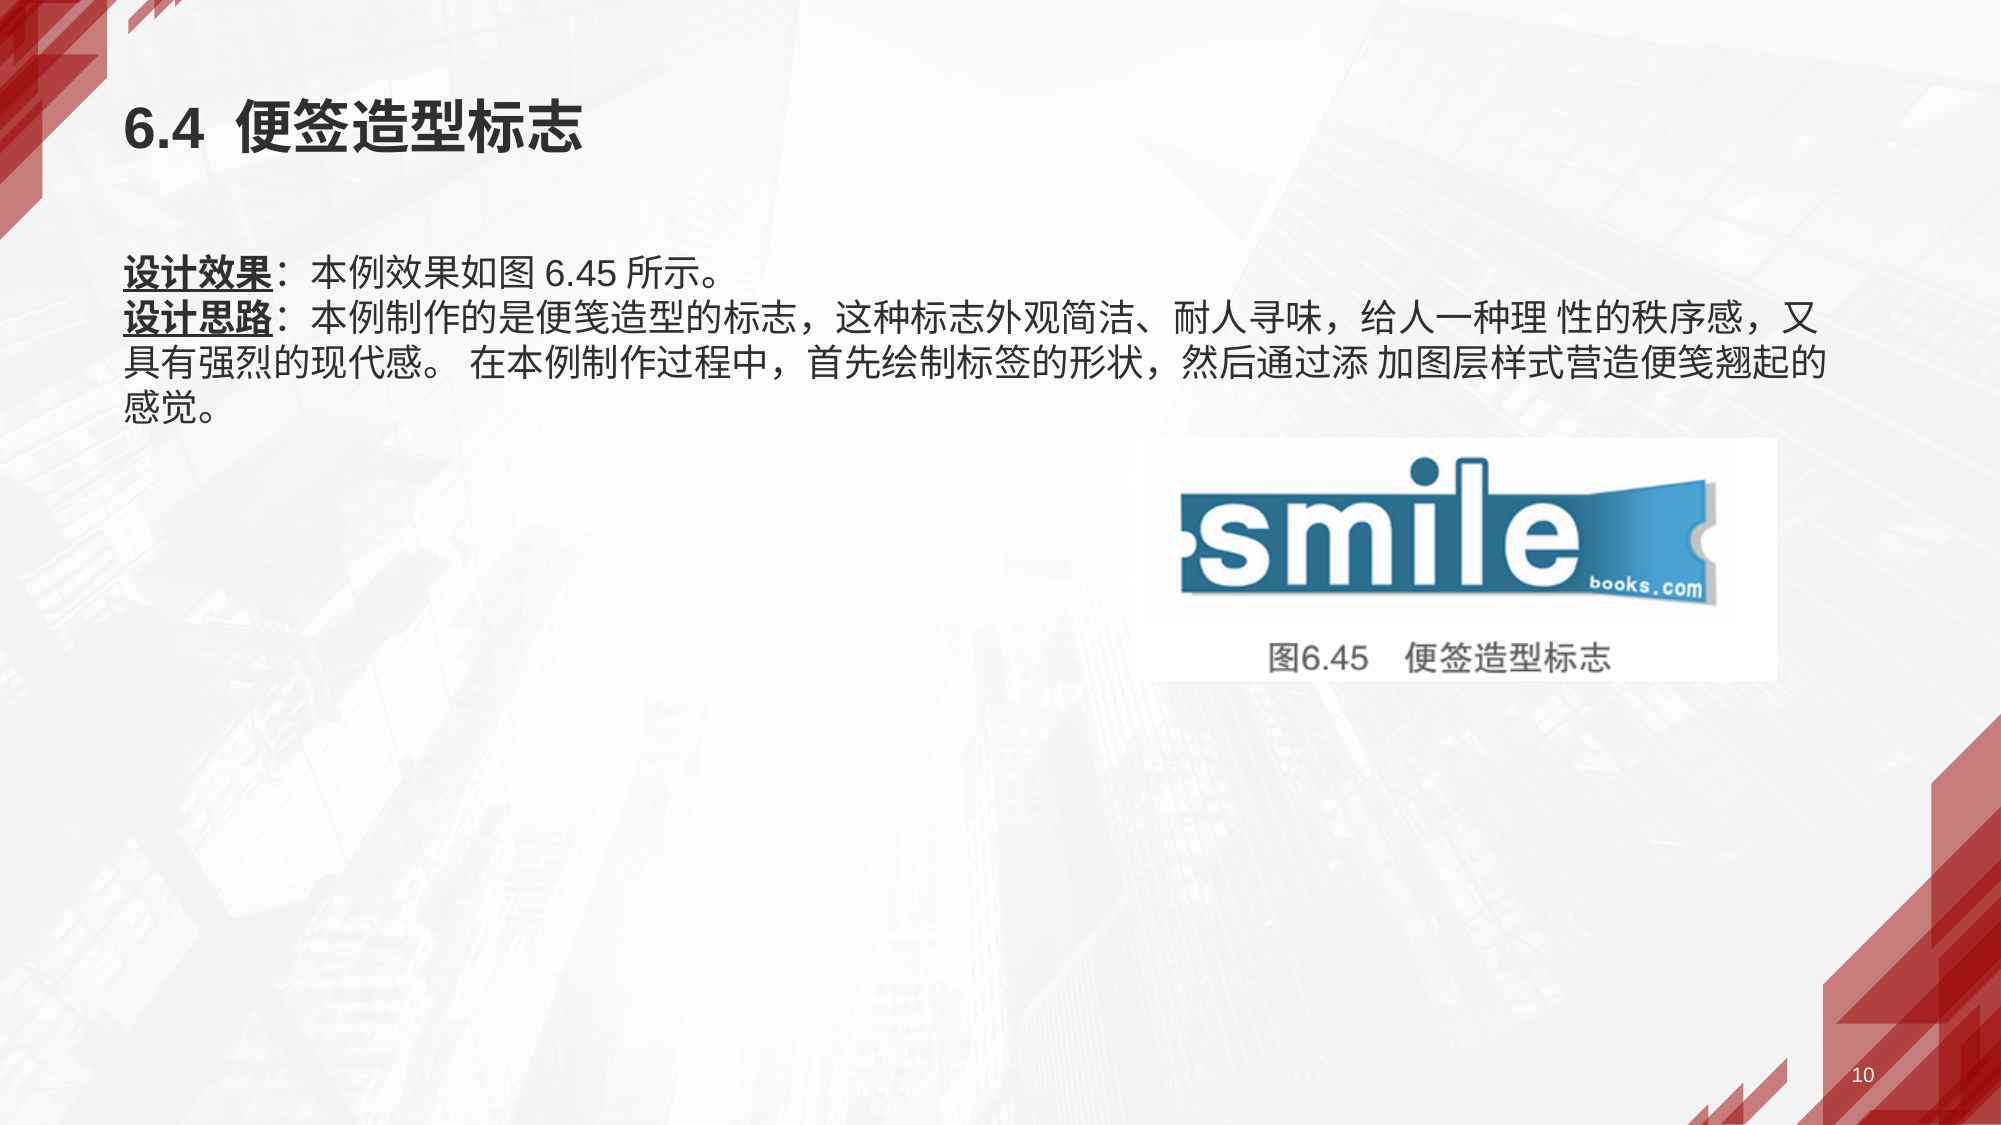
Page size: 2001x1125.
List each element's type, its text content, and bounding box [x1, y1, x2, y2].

title 6.4 便签造型标志 [108, 81, 1890, 169]
text_box 设计效果：本例效果如图6.45所示。 设计思路：本例制作的是便笺造型的标志，这种标志外观简洁、耐人寻味，给人一种理 性的秩序感，又具有强烈的现代感。 在本例制作过程中，首先绘制标签的形状，然后通过添 加图层样式营造便笺翘起的感觉。 [108, 241, 1867, 437]
picture [1129, 438, 1777, 681]
slide_number 10 [1452, 1056, 1890, 1092]
